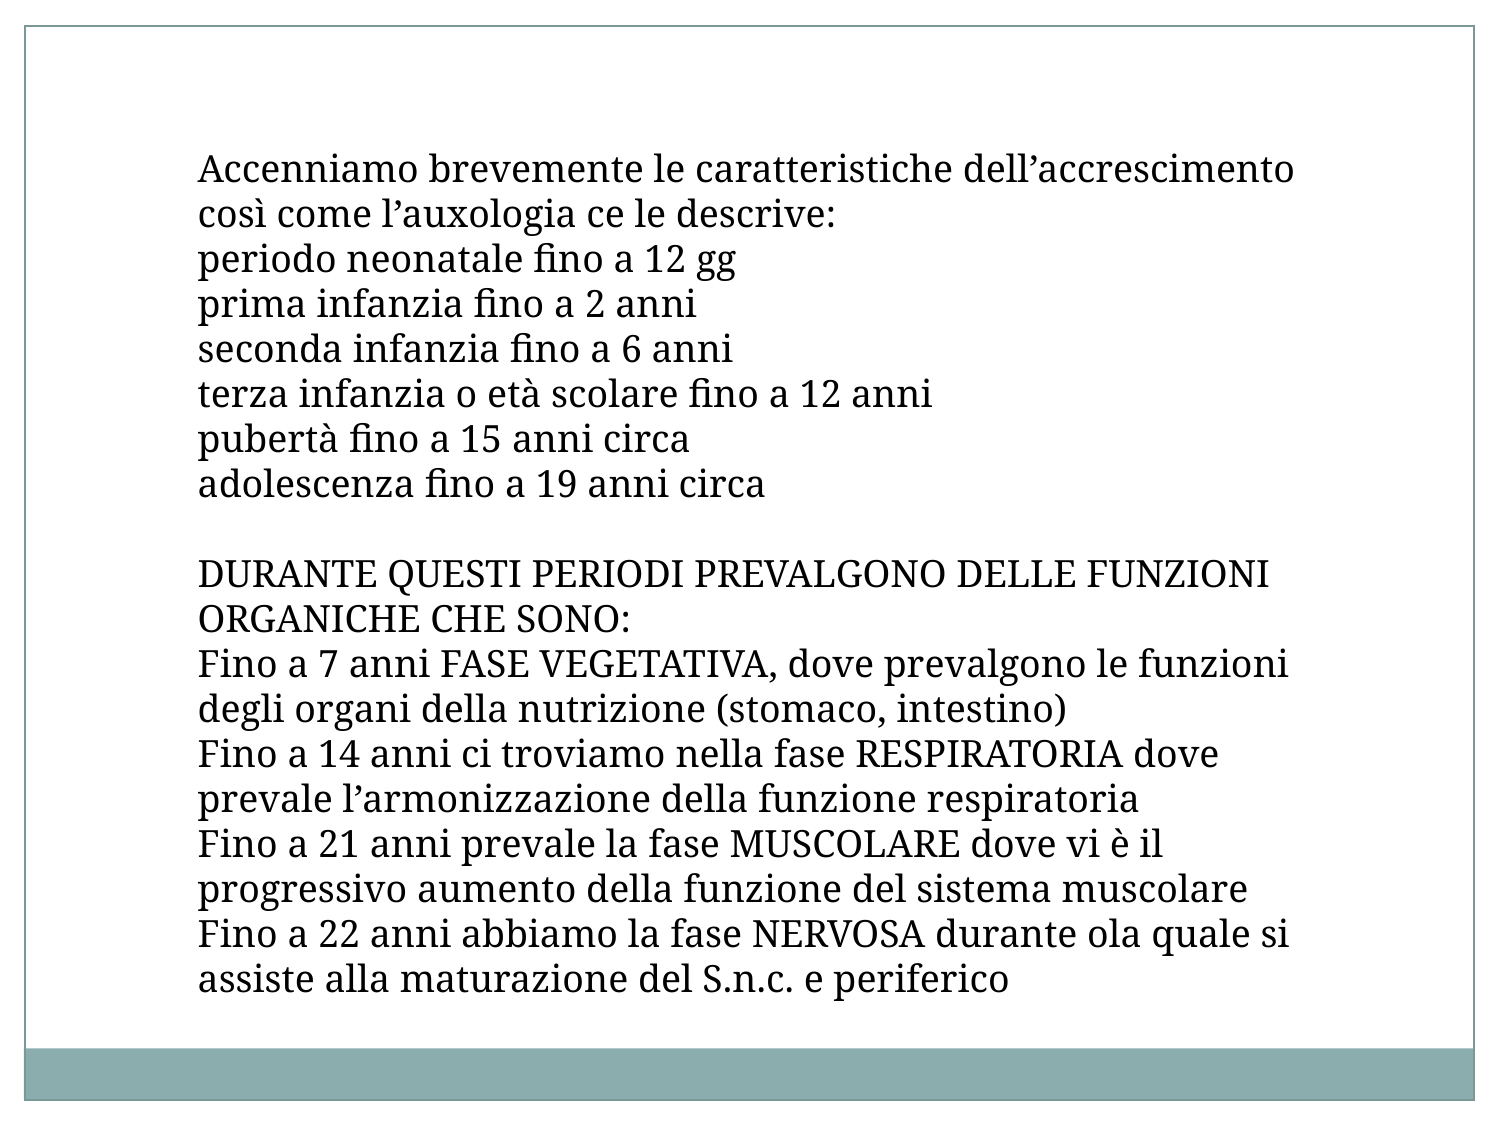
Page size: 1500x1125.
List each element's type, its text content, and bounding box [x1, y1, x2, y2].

text_box Accenniamo brevemente le caratteristiche dell’accrescimento così come l’auxologia ce le descrive: periodo neonatale fino a 12 gg prima infanzia fino a 2 anni seconda infanzia fino a 6 anni terza infanzia o età scolare fino a 12 anni pubertà fino a 15 anni circa adolescenza fino a 19 anni circa DURANTE QUESTI PERIODI PREVALGONO DELLE FUNZIONI ORGANICHE CHE SONO: Fino a 7 anni FASE VEGETATIVA, dove prevalgono le funzioni degli organi della nutrizione (stomaco, intestino) Fino a 14 anni ci troviamo nella fase RESPIRATORIA dove prevale l’armonizzazione della funzione respiratoria Fino a 21 anni prevale la fase MUSCOLARE dove vi è il progressivo aumento della funzione del sistema muscolare Fino a 22 anni abbiamo la fase NERVOSA durante ola quale si assiste alla maturazione del S.n.c. e periferico [182, 137, 1376, 1007]
